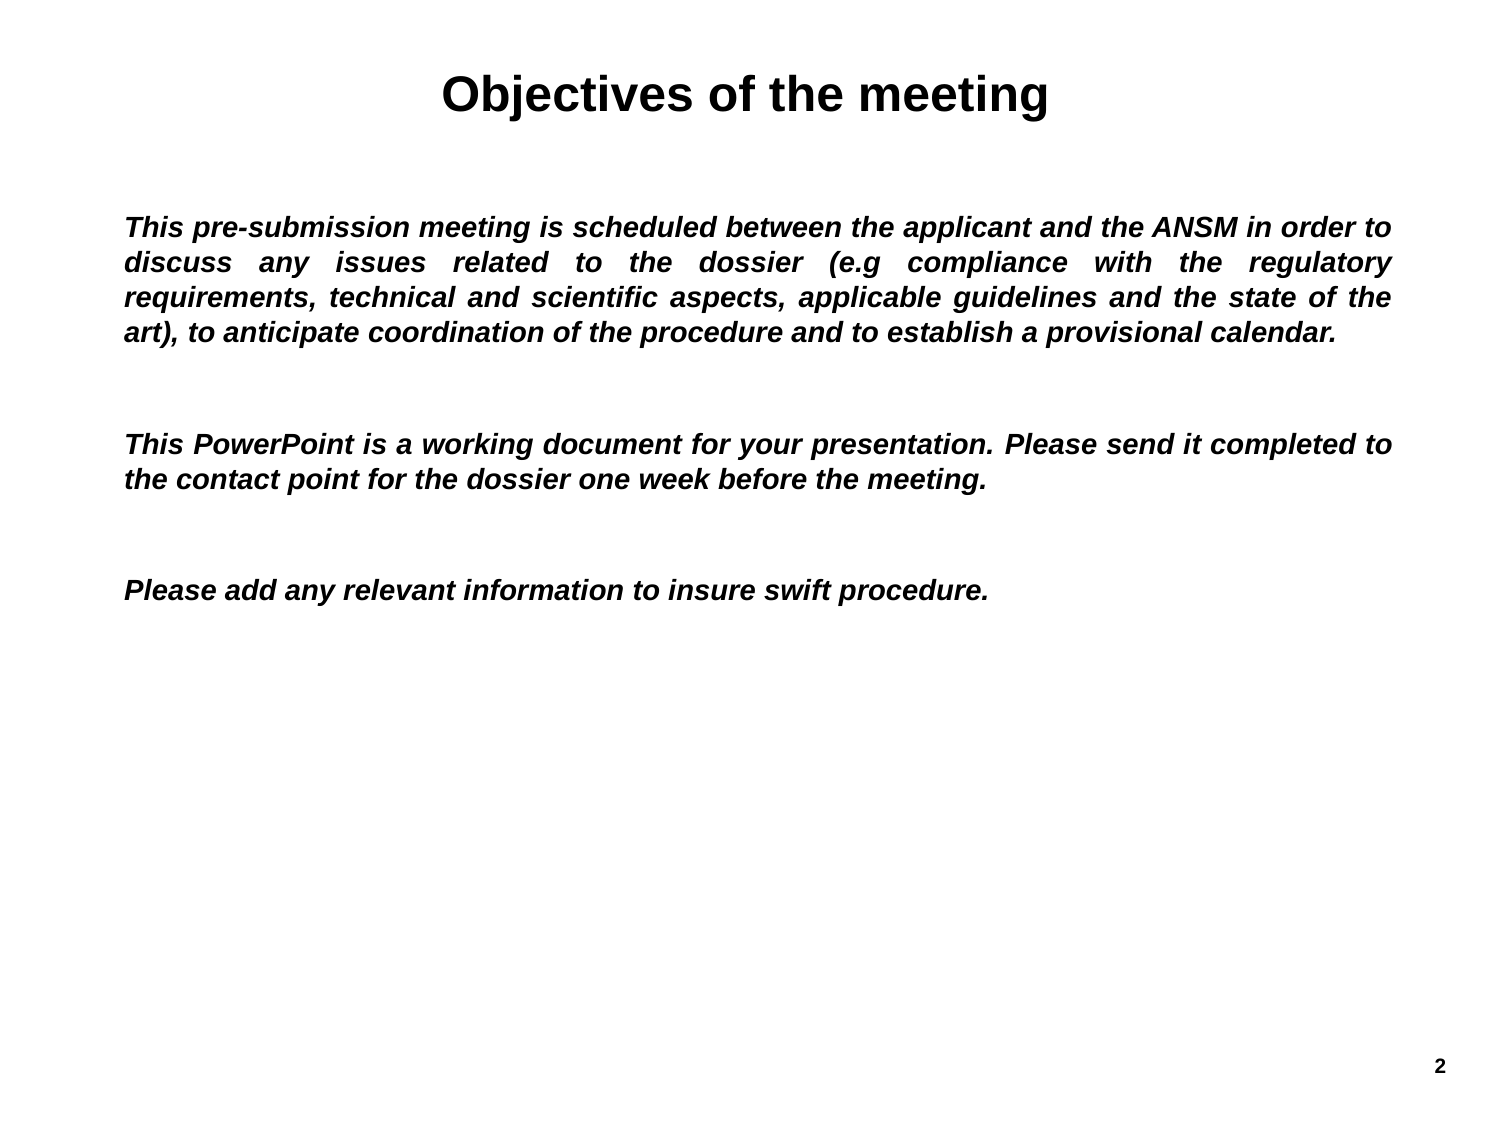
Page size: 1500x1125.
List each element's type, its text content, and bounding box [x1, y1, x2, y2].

slide_number 2 [1408, 1035, 1473, 1096]
list This pre-submission meeting is scheduled between the applicant and the ANSM in order to discuss any issues related to the dossier (e.g compliance with the regulatory requirements, technical and scientific aspects, applicable guidelines and the state of the art), to anticipate coordination of the procedure and to establish a provisional calendar. This PowerPoint is a working document for your presentation. Please send it completed to the contact point for the dossier one week before the meeting. Please add any relevant information to insure swift procedure. [109, 200, 1409, 649]
title Objectives of the meeting [103, 36, 1403, 156]
